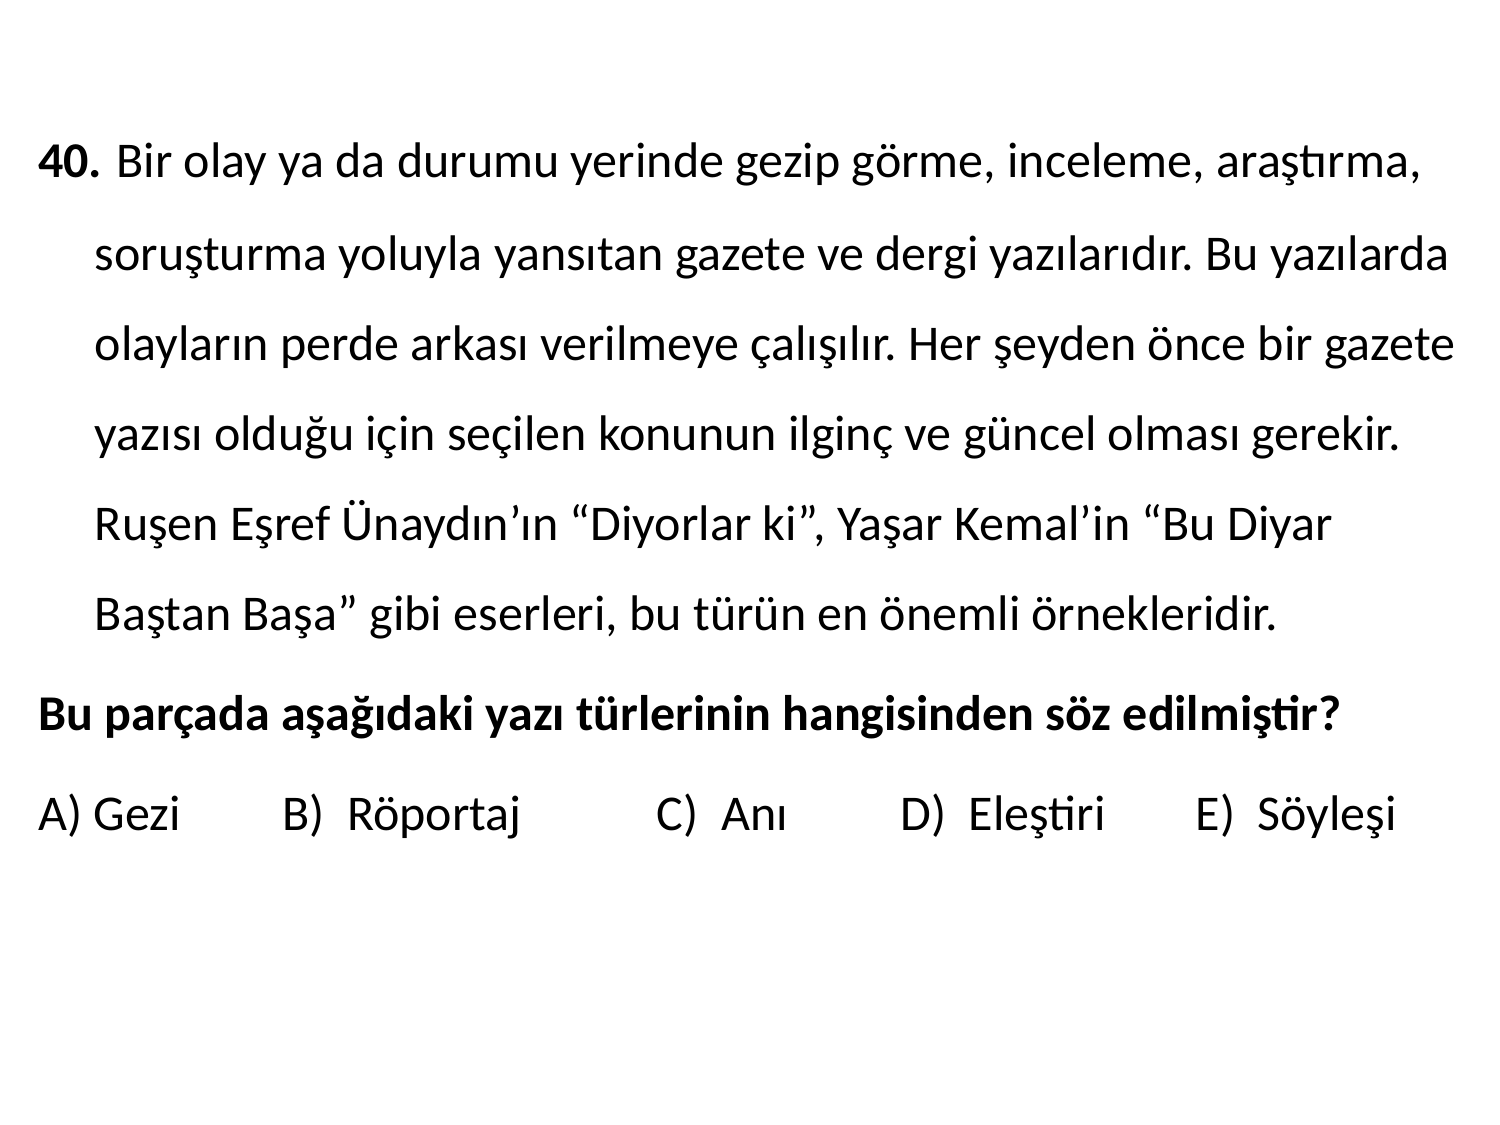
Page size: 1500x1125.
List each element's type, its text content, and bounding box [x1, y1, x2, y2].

list 40. Bir olay ya da durumu yerinde gezip görme, inceleme, araştırma, soruşturma yoluyla yansıtan gazete ve dergi yazılarıdır. Bu yazılarda olayların perde arkası verilmeye çalışılır. Her şeyden önce bir gazete yazısı olduğu için seçilen konunun ilginç ve güncel olması gerekir. Ruşen Eşref Ünaydın’ın “Diyorlar ki”, Yaşar Kemal’in “Bu Diyar Baştan Başa” gibi eserleri, bu türün en önemli örnekleridir. Bu parçada aşağıdaki yazı türlerinin hangisinden söz edilmiştir? A) Gezi B) Röportaj C) Anı D) Eleştiri E) Söyleşi [23, 70, 1477, 1067]
